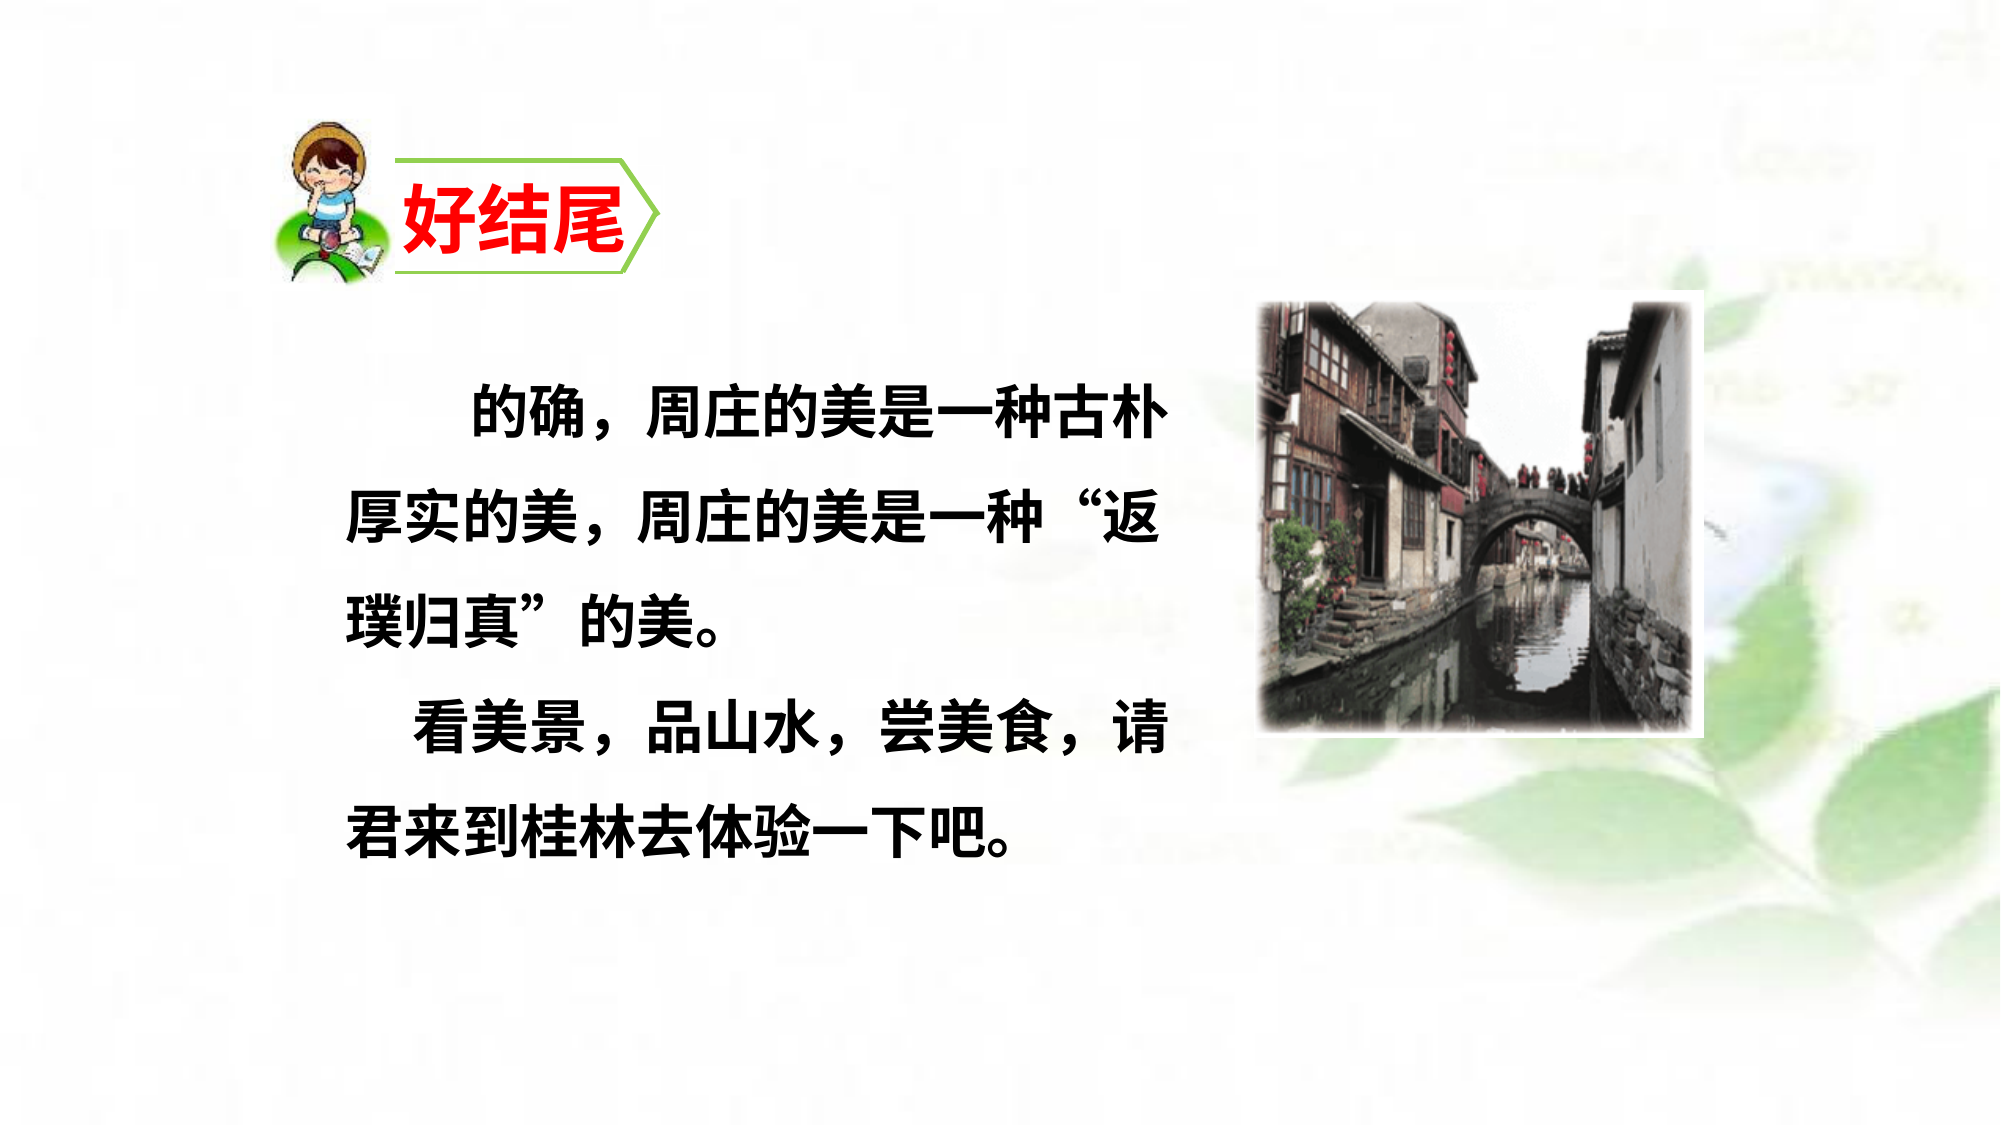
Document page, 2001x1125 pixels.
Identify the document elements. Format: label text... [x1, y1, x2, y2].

text_box 的确，周庄的美是一种古朴厚实的美，周庄的美是一种“返璞归真”的美。 看美景，品山水，尝美食，请君来到桂林去体验一下吧。 [330, 332, 1194, 978]
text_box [270, 94, 664, 291]
picture [0, 0, 2001, 1125]
